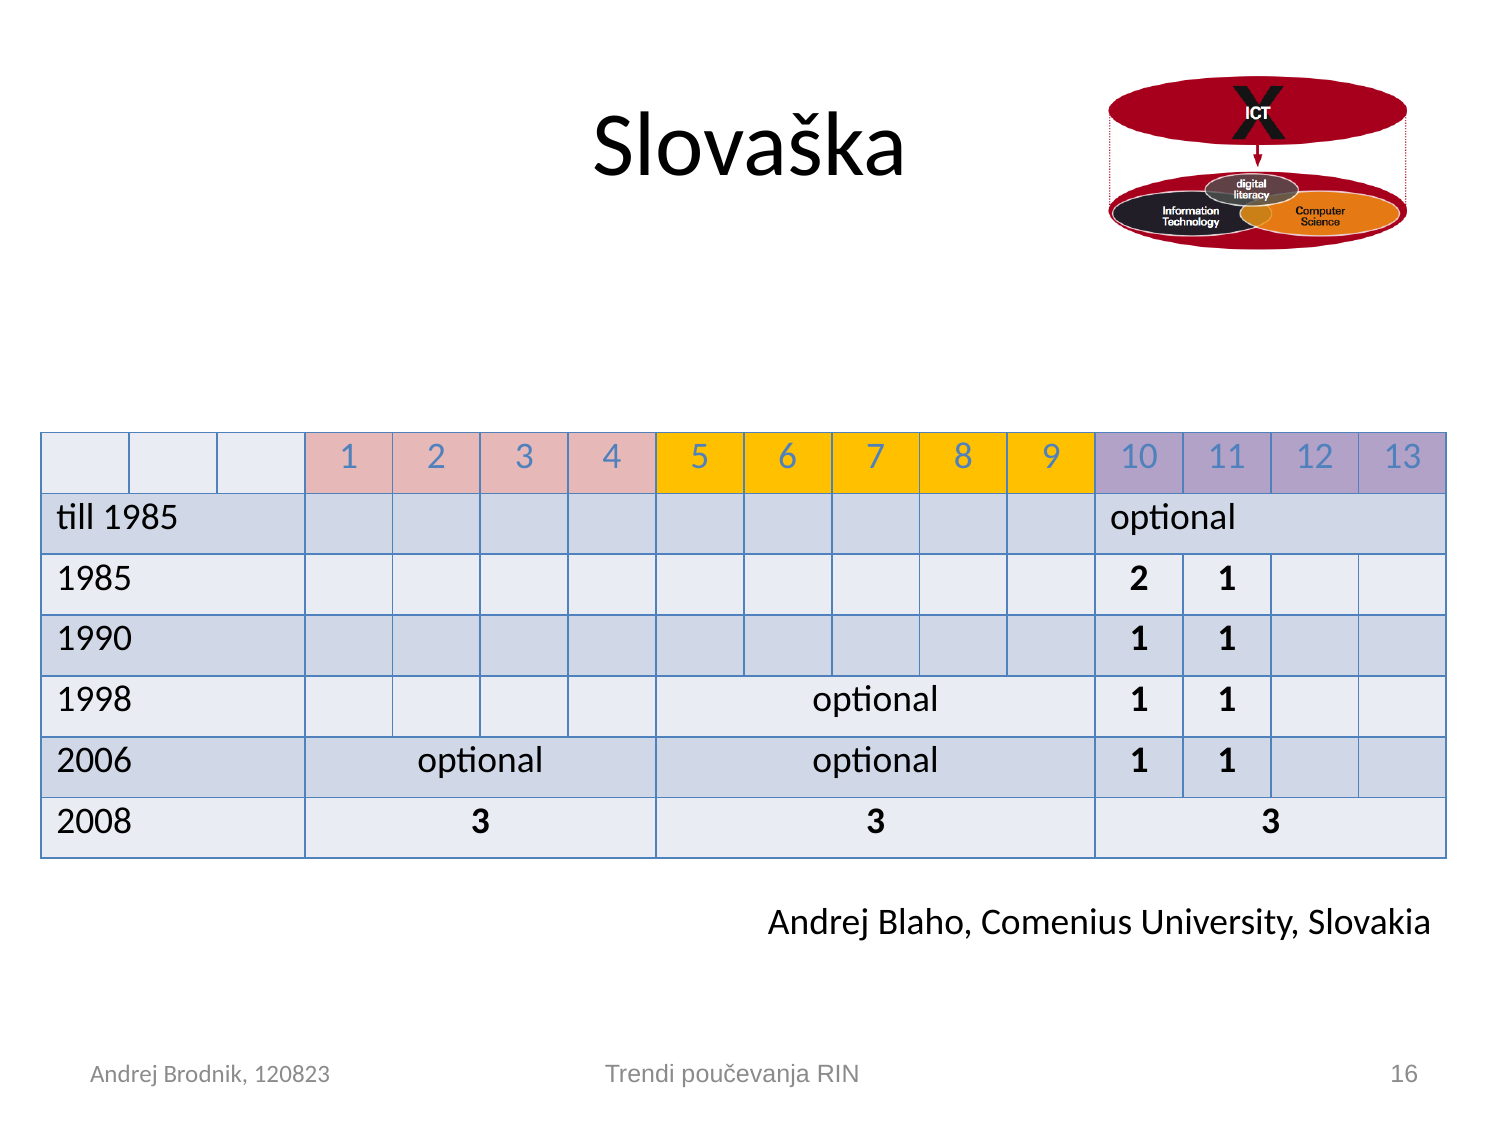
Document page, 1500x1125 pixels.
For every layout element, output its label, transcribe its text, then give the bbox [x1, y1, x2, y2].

table_cell 1 [1184, 677, 1270, 736]
table_header 9 [1008, 433, 1094, 493]
table_cell [481, 494, 567, 553]
table_header [218, 433, 304, 493]
table_cell [657, 555, 743, 614]
table_cell [306, 494, 392, 553]
table_header 4 [569, 433, 655, 493]
table_cell [745, 555, 831, 614]
table_cell [1359, 677, 1445, 736]
table_cell [657, 494, 743, 553]
table_cell [393, 494, 479, 553]
table_cell [306, 555, 392, 614]
table_cell [569, 555, 655, 614]
table_header 1 [306, 433, 392, 493]
table_cell [1272, 738, 1358, 797]
table_cell [920, 494, 1006, 553]
table_cell [1008, 494, 1094, 553]
table_cell [481, 677, 567, 736]
table_cell 1 [1184, 616, 1270, 675]
table_header 5 [657, 433, 743, 493]
table_cell 1 [1096, 677, 1182, 736]
picture [1092, 69, 1426, 258]
table_header 13 [1359, 433, 1445, 493]
table_cell 3 [306, 798, 655, 857]
table_cell [745, 616, 831, 675]
table_header 10 [1096, 433, 1182, 493]
table_cell 1998 [42, 677, 304, 736]
table_cell [393, 616, 479, 675]
table_cell [1272, 616, 1358, 675]
table_cell [1008, 616, 1094, 675]
table_cell [481, 555, 567, 614]
table_cell [481, 616, 567, 675]
table_cell [1359, 738, 1445, 797]
table_cell 1 [1096, 738, 1182, 797]
table_header 6 [745, 433, 831, 493]
table_cell [393, 555, 479, 614]
table_cell [833, 494, 919, 553]
table_cell [1272, 555, 1358, 614]
table_cell [1008, 555, 1094, 614]
table_cell [1272, 677, 1358, 736]
table_cell [920, 555, 1006, 614]
table_cell 1985 [42, 555, 304, 614]
table_header 11 [1184, 433, 1270, 493]
table_cell [657, 616, 743, 675]
table_cell [833, 616, 919, 675]
table_cell 1 [1096, 616, 1182, 675]
table_cell [920, 616, 1006, 675]
table_header 8 [920, 433, 1006, 493]
table_cell 2006 [42, 738, 304, 797]
table_header 12 [1272, 433, 1358, 493]
table_cell optional [306, 738, 655, 797]
table_cell 3 [657, 798, 1094, 857]
text_box Trendi poučevanja RIN [589, 1042, 1129, 1103]
text_box 15 [1359, 1042, 1450, 1103]
table_header [130, 433, 216, 493]
table_cell [833, 555, 919, 614]
table_cell [569, 616, 655, 675]
title Slovaška [75, 45, 1425, 233]
table_header [42, 433, 128, 493]
table_cell [569, 677, 655, 736]
table_cell optional [657, 677, 1094, 736]
text_box Andrej Blaho, Comenius University, Slovakia [696, 889, 1447, 950]
table_cell optional [1096, 494, 1445, 553]
table_cell 2008 [42, 798, 304, 857]
table_cell 1 [1184, 738, 1270, 797]
table_header 2 [393, 433, 479, 493]
table_cell [1359, 616, 1445, 675]
table_cell 3 [1096, 798, 1445, 857]
table_header 7 [833, 433, 919, 493]
table_cell [306, 677, 392, 736]
table_cell [569, 494, 655, 553]
table_header 3 [481, 433, 567, 493]
table_cell 2 [1096, 555, 1182, 614]
table_cell 1 [1184, 555, 1270, 614]
table_cell [745, 494, 831, 553]
table_cell optional [657, 738, 1094, 797]
table_cell 1990 [42, 616, 304, 675]
table_cell [393, 677, 479, 736]
table_cell [1359, 555, 1445, 614]
table_cell till 1985 [42, 494, 304, 553]
table_cell [306, 616, 392, 675]
text_box Andrej Brodnik, 120823 [75, 1042, 589, 1103]
